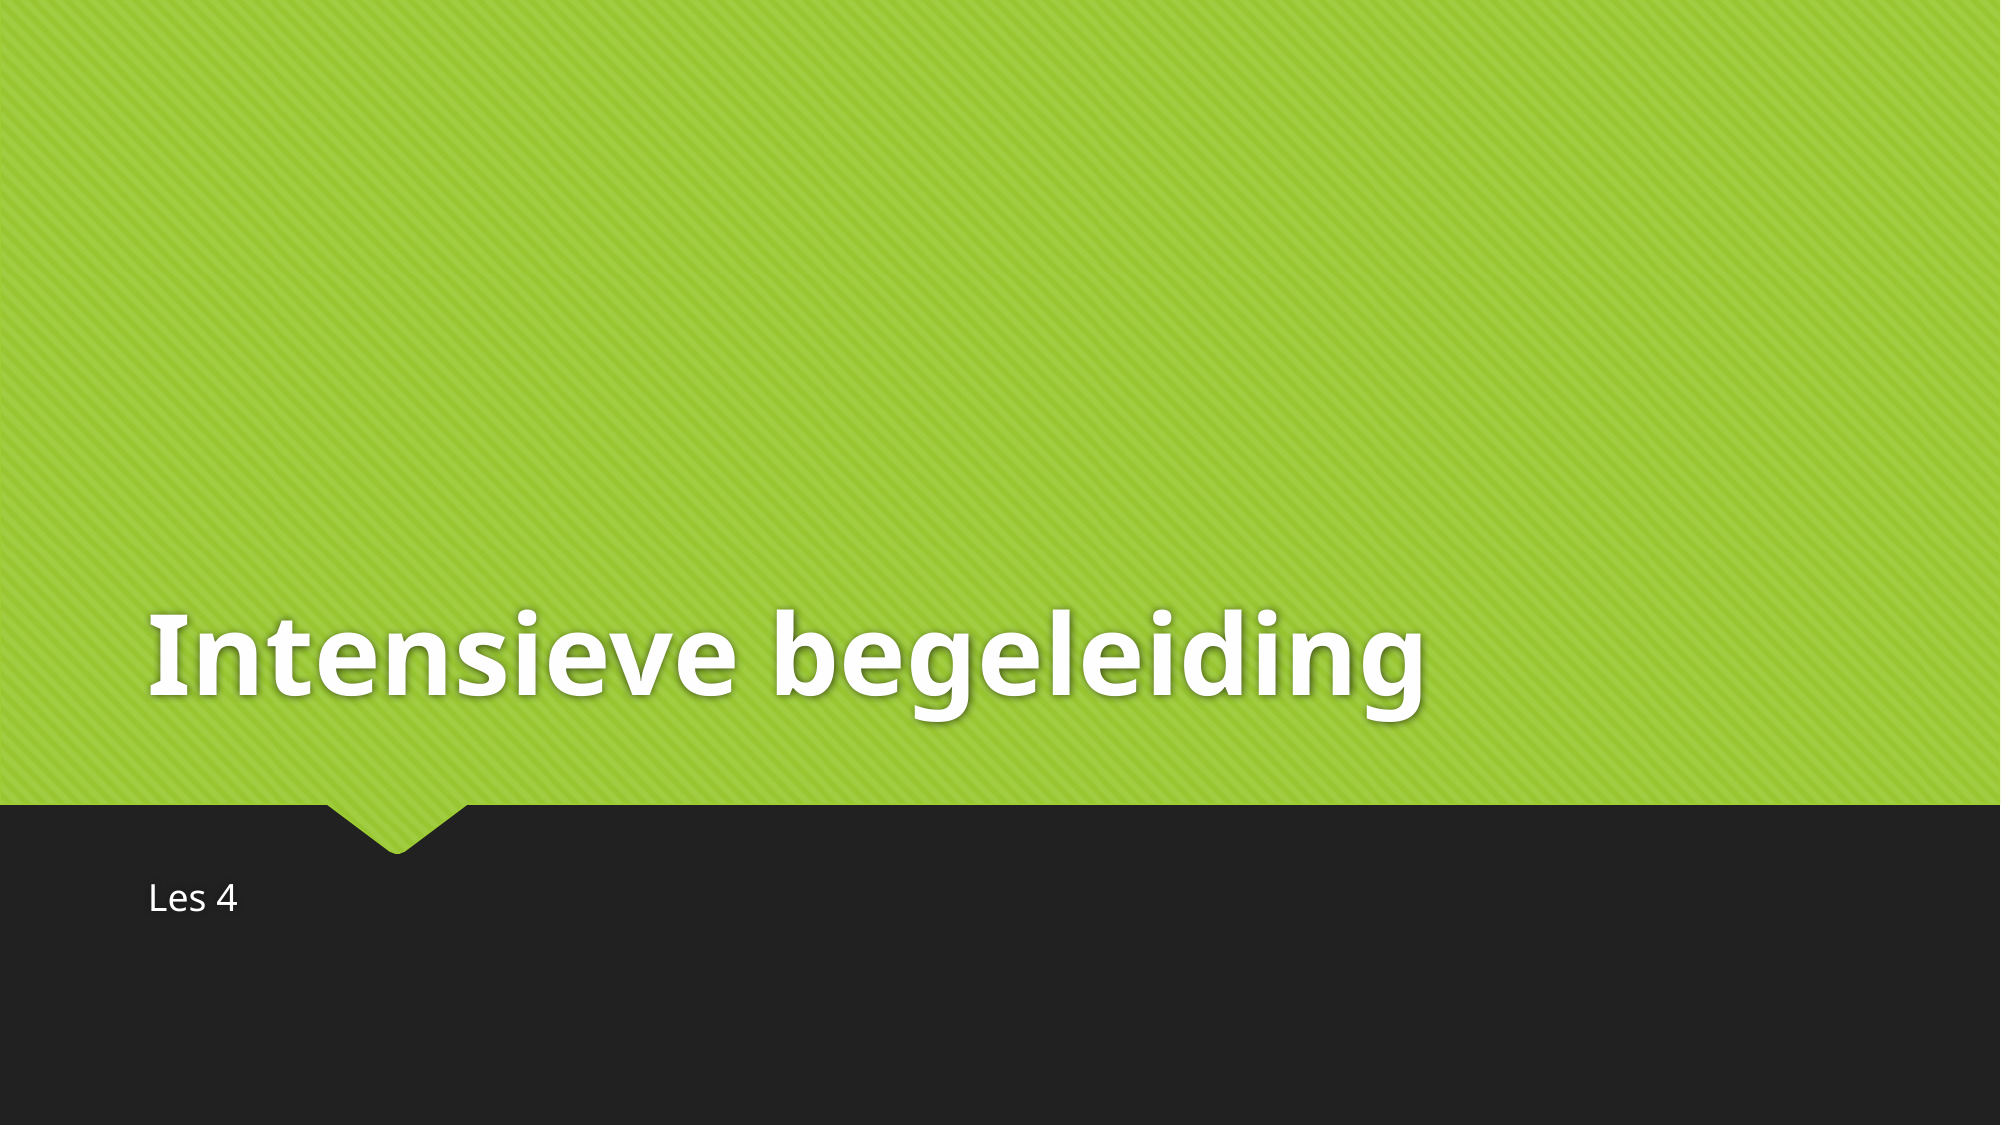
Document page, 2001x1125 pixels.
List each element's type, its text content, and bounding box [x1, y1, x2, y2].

subtitle Les 4 [132, 866, 1868, 938]
title Intensieve begeleiding [132, 237, 1868, 726]
